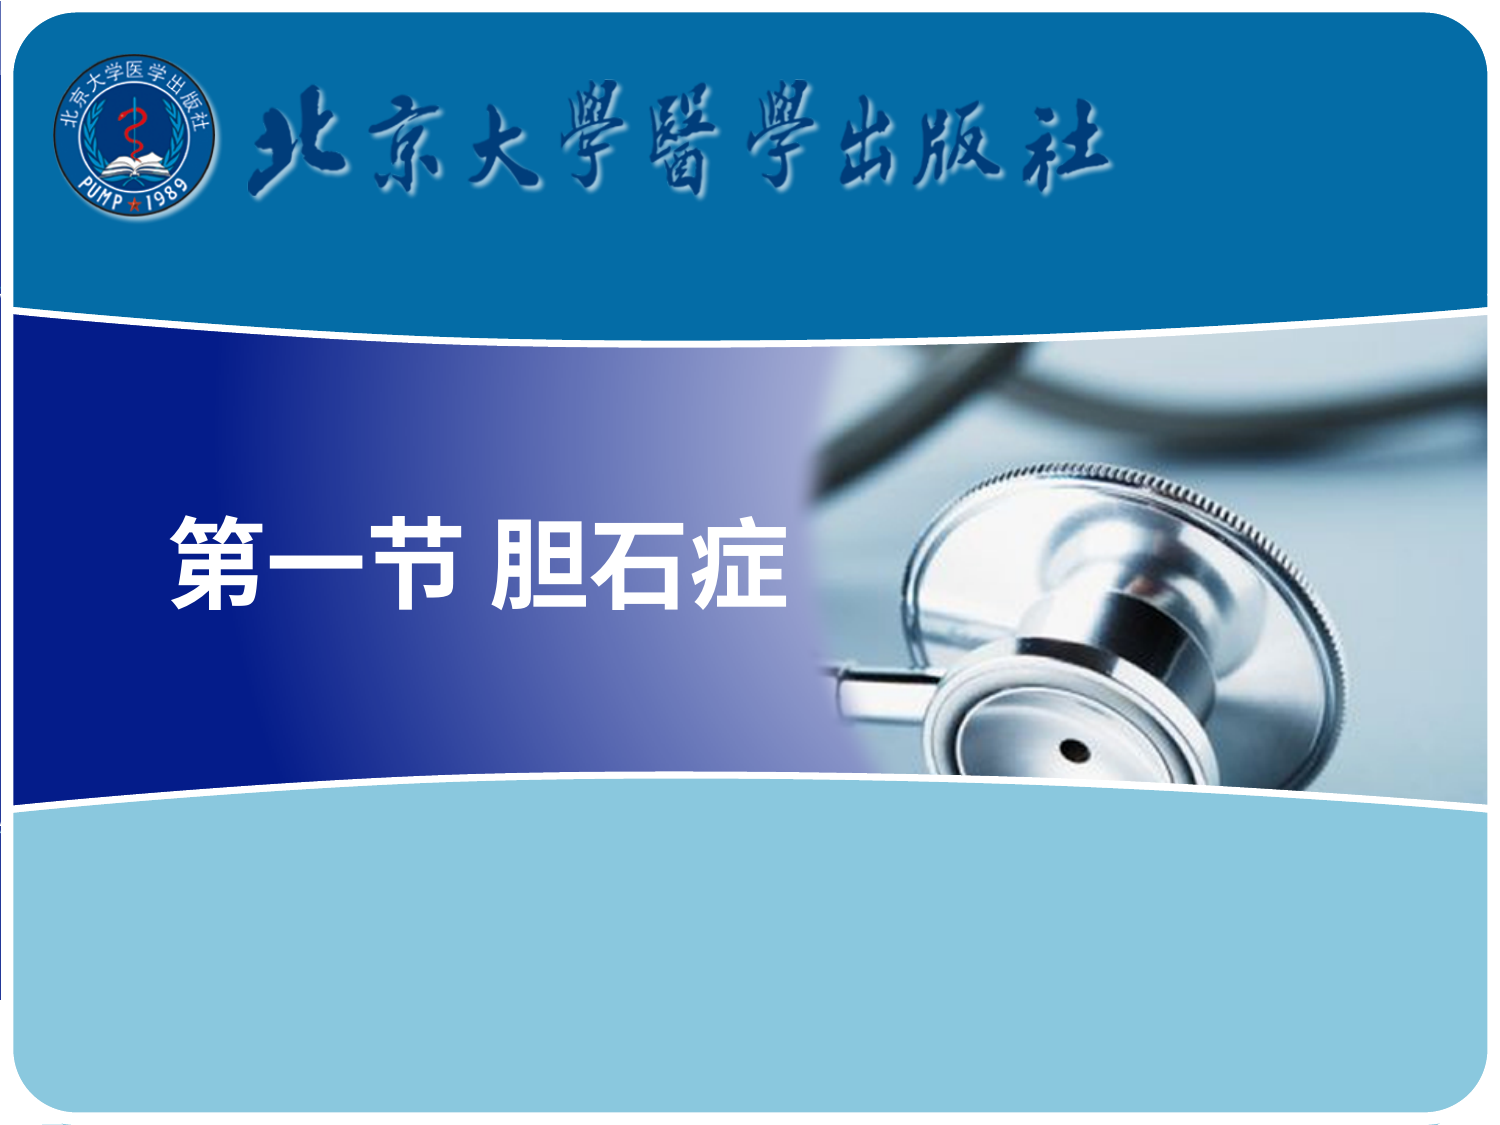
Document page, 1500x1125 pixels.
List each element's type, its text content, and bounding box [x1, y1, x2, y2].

picture [14, 315, 1487, 805]
title 第一节 胆石症 [52, 373, 904, 749]
picture [53, 54, 1117, 225]
